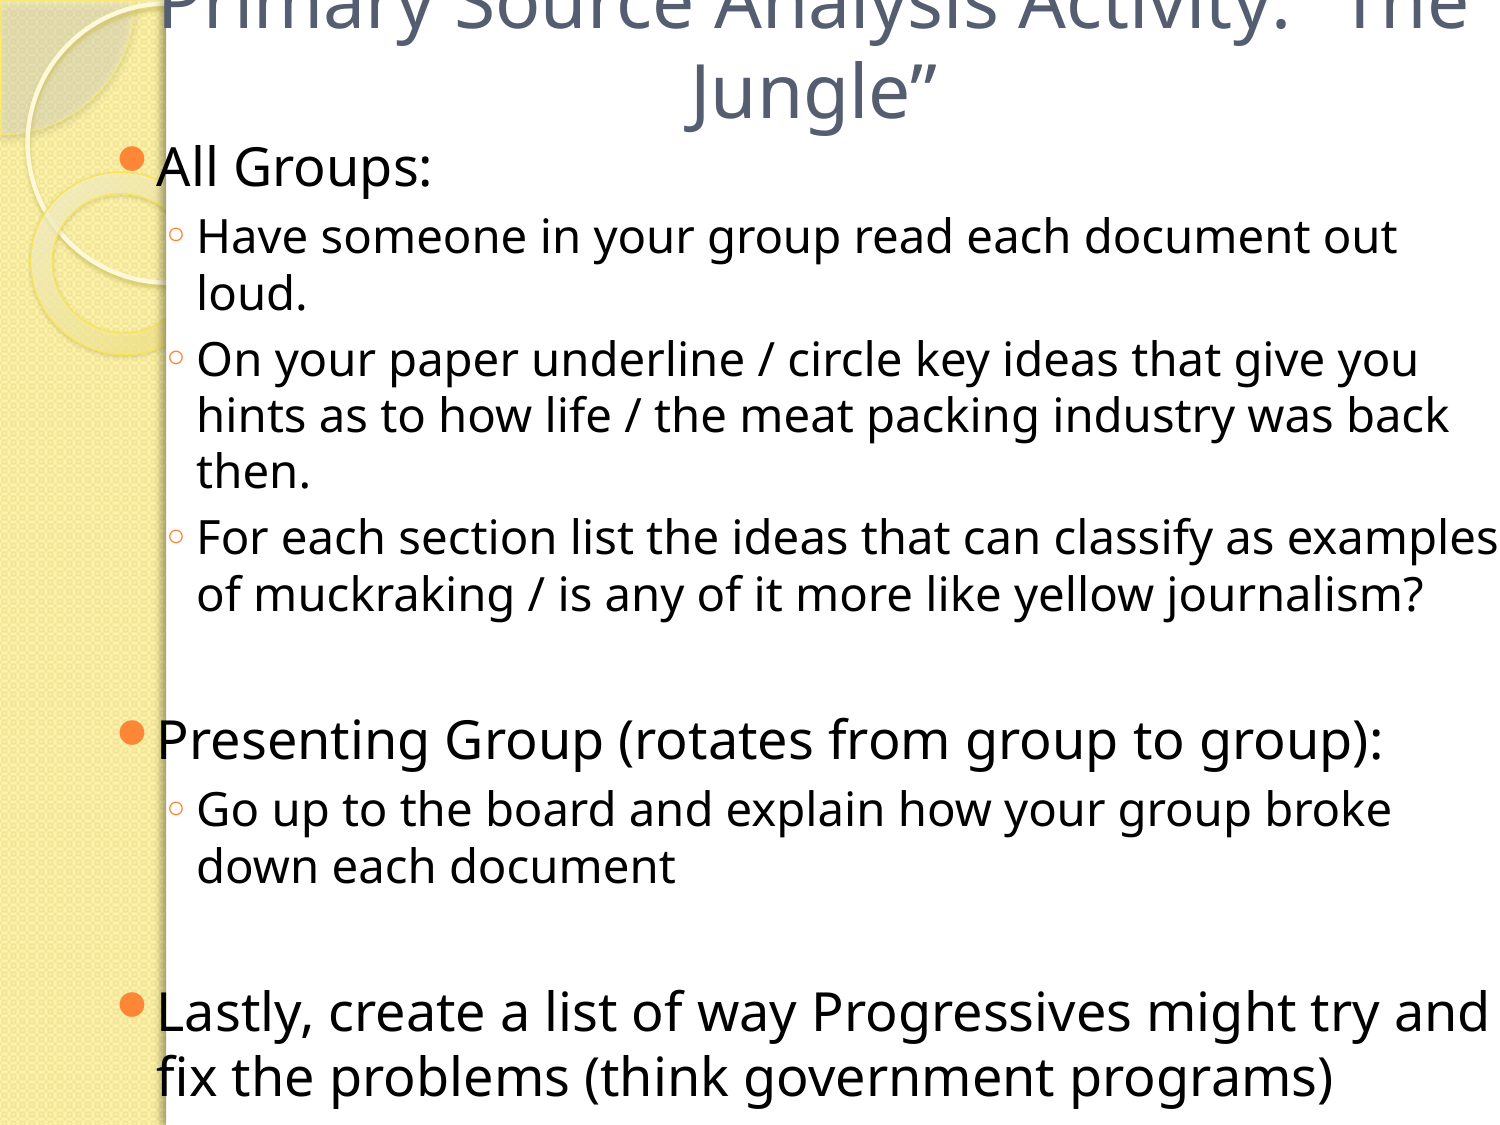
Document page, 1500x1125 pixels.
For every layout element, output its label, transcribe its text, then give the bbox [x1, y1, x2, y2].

list All Groups: Have someone in your group read each document out loud. On your paper underline / circle key ideas that give you hints as to how life / the meat packing industry was back then. For each section list the ideas that can classify as examples of muckraking / is any of it more like yellow journalism? Presenting Group (rotates from group to group): Go up to the board and explain how your group broke down each document Lastly, create a list of way Progressives might try and fix the problems (think government programs) [89, 125, 1500, 1125]
title Primary Source Analysis Activity: “The Jungle” [99, 3, 1500, 84]
